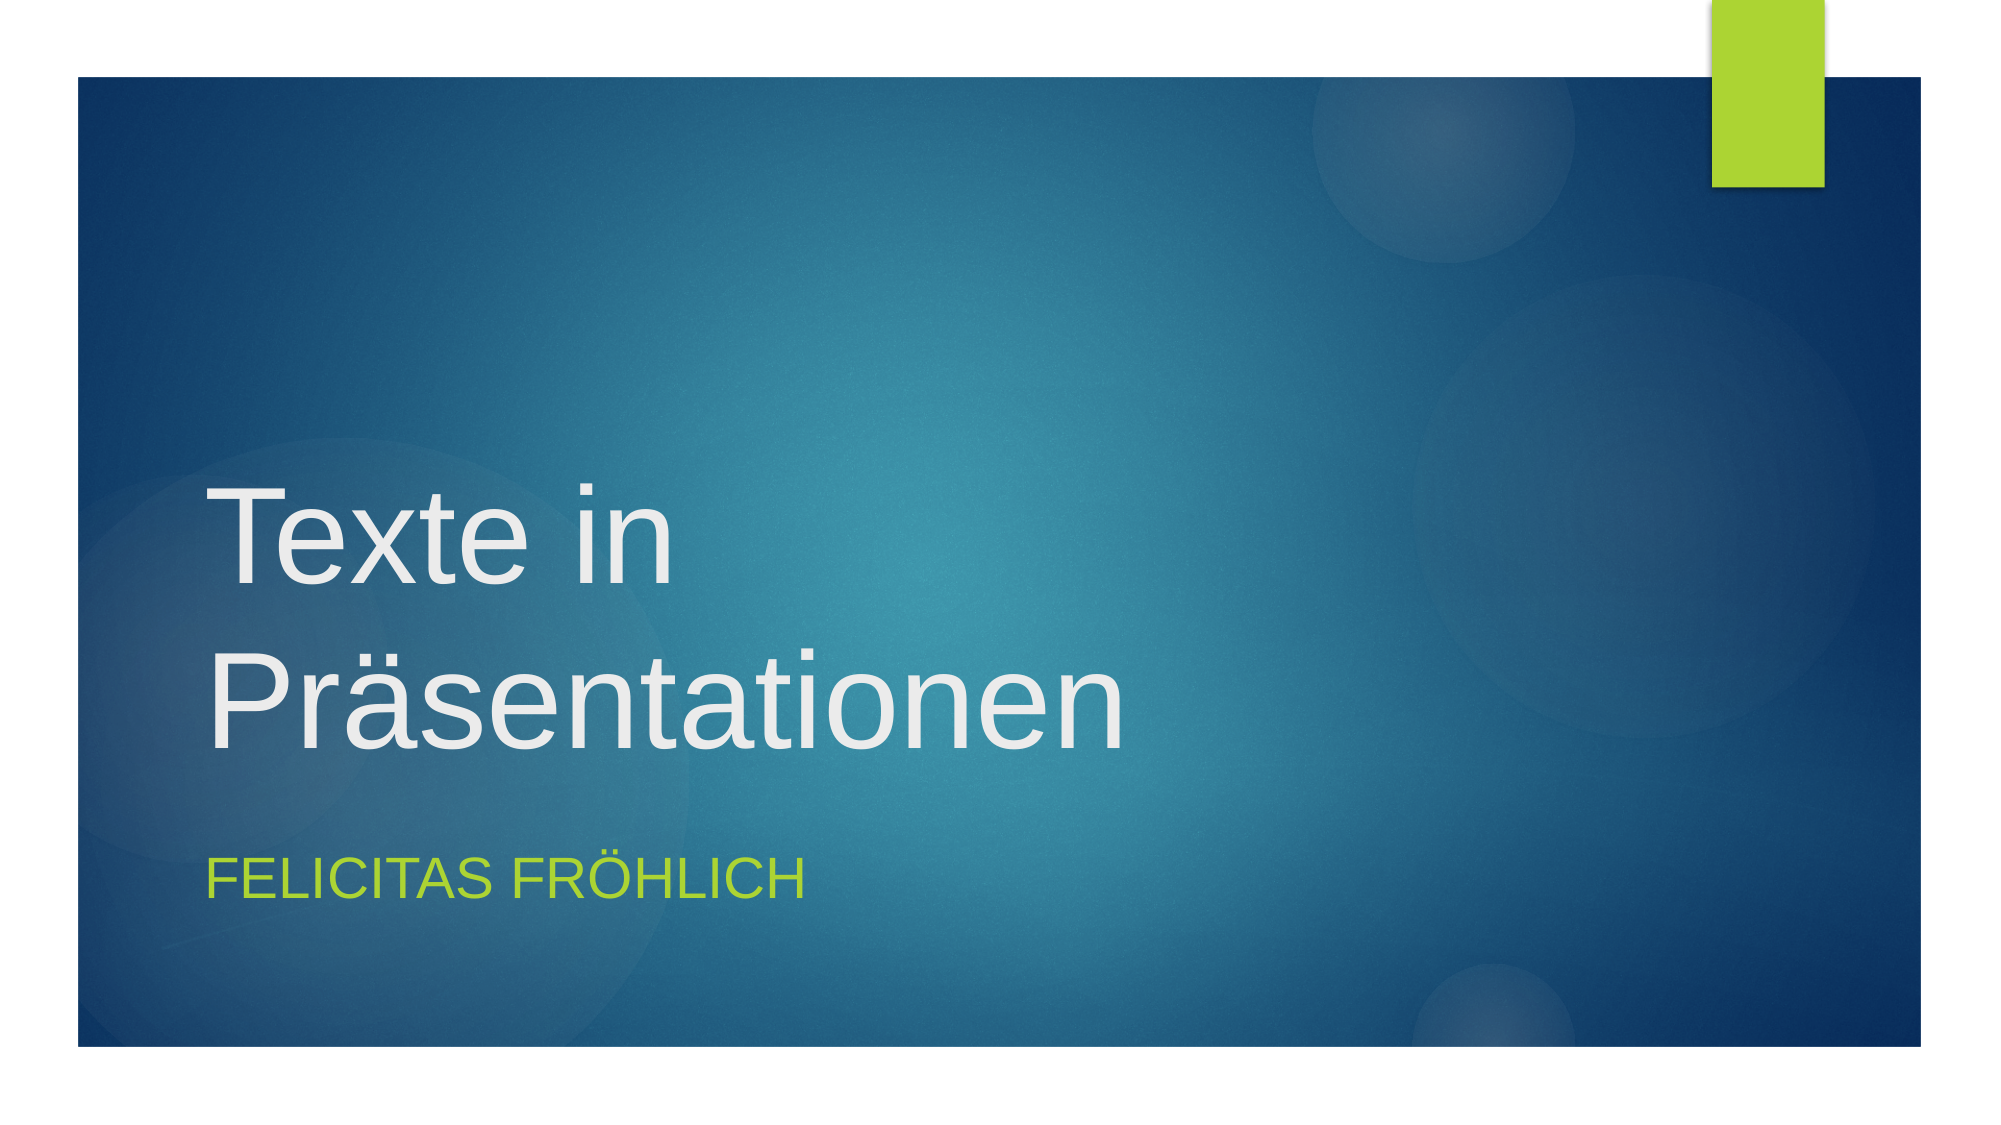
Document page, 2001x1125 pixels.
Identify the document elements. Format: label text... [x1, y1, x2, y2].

subtitle Felicitas Fröhlich [189, 833, 1638, 925]
title Texte in Präsentationen [189, 344, 1638, 784]
